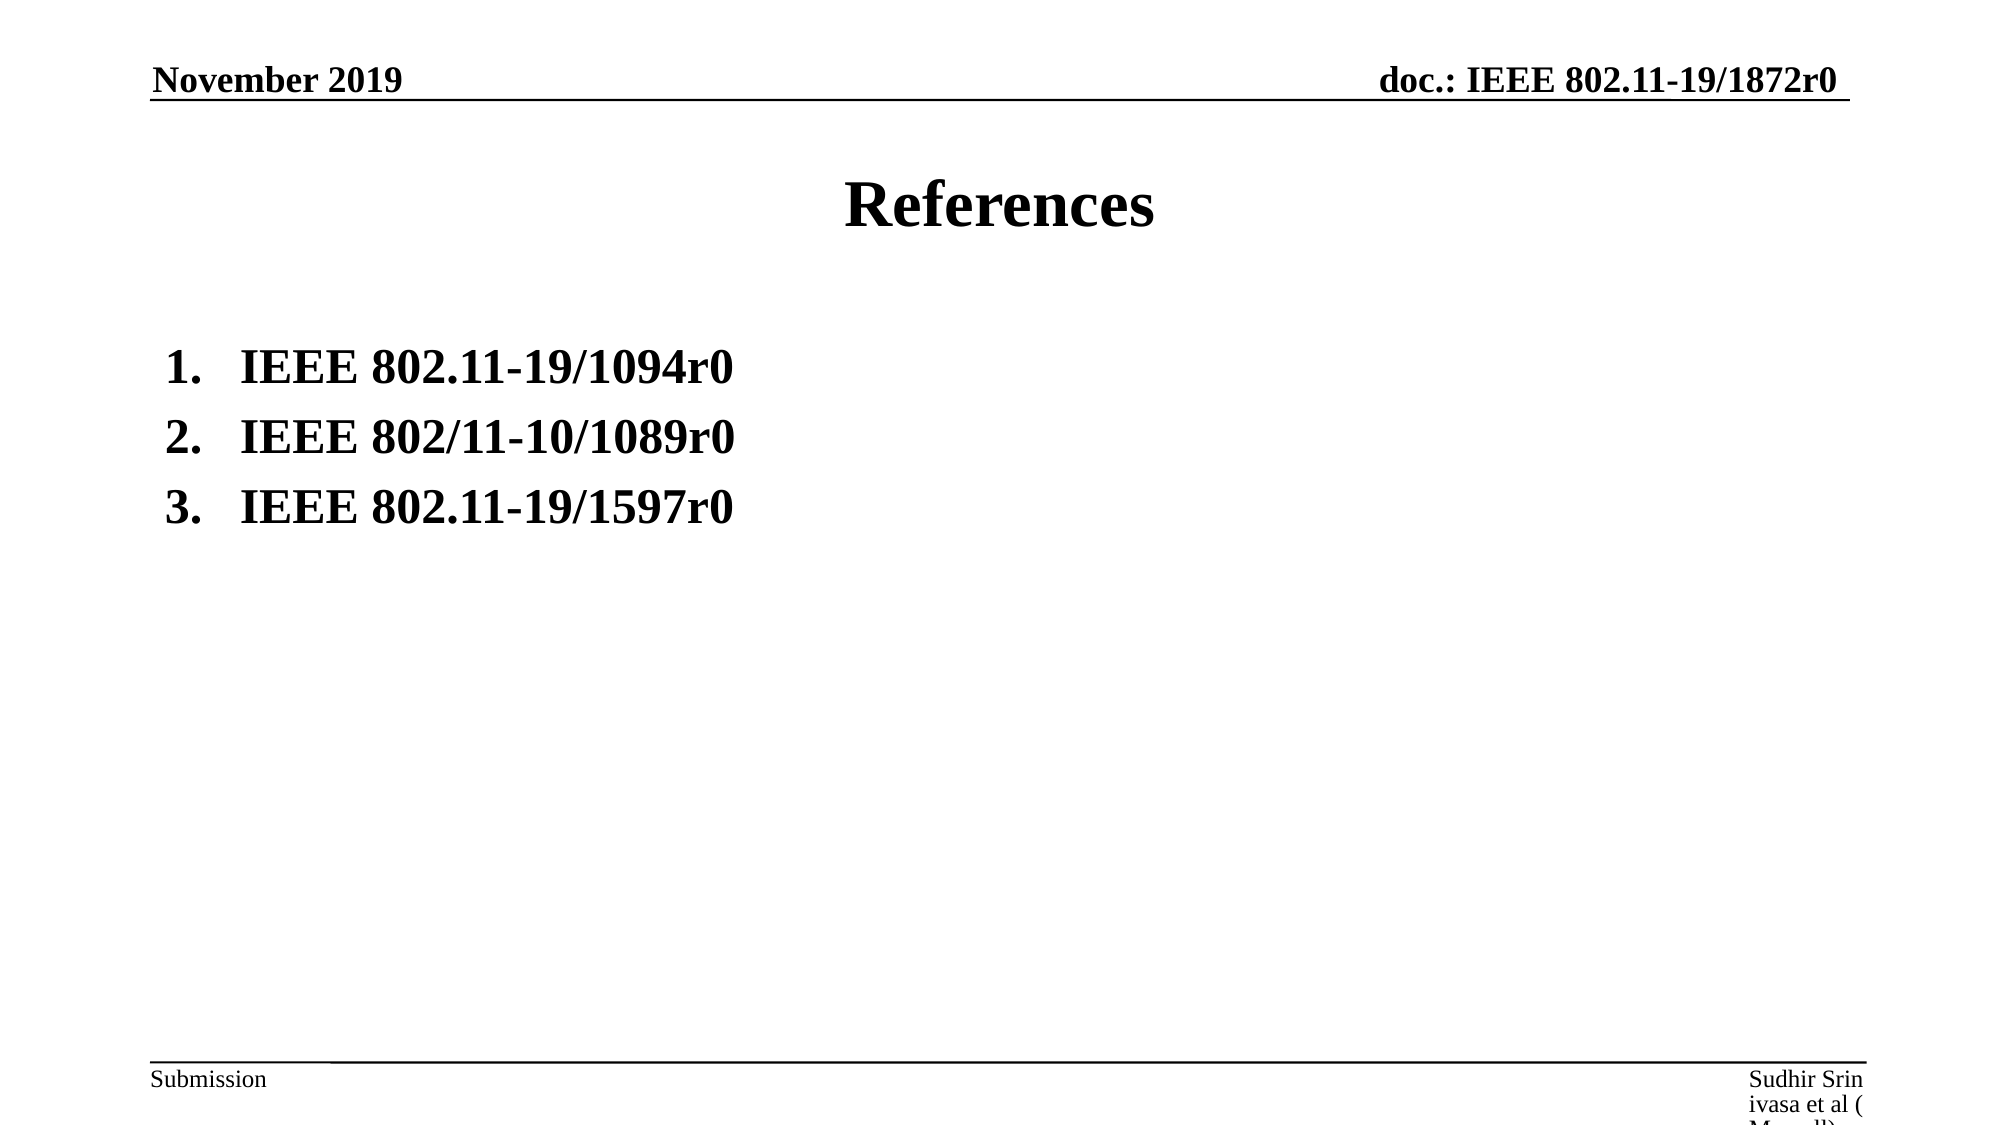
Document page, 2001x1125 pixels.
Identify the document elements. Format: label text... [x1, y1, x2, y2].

footer Sudhir Srinivasa et al (Marvell) [1748, 1061, 1869, 1108]
list IEEE 802.11-19/1094r0 IEEE 802/11-10/1089r0 IEEE 802.11-19/1597r0 [149, 326, 1850, 1002]
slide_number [152, 54, 406, 101]
title References [150, 112, 1850, 288]
